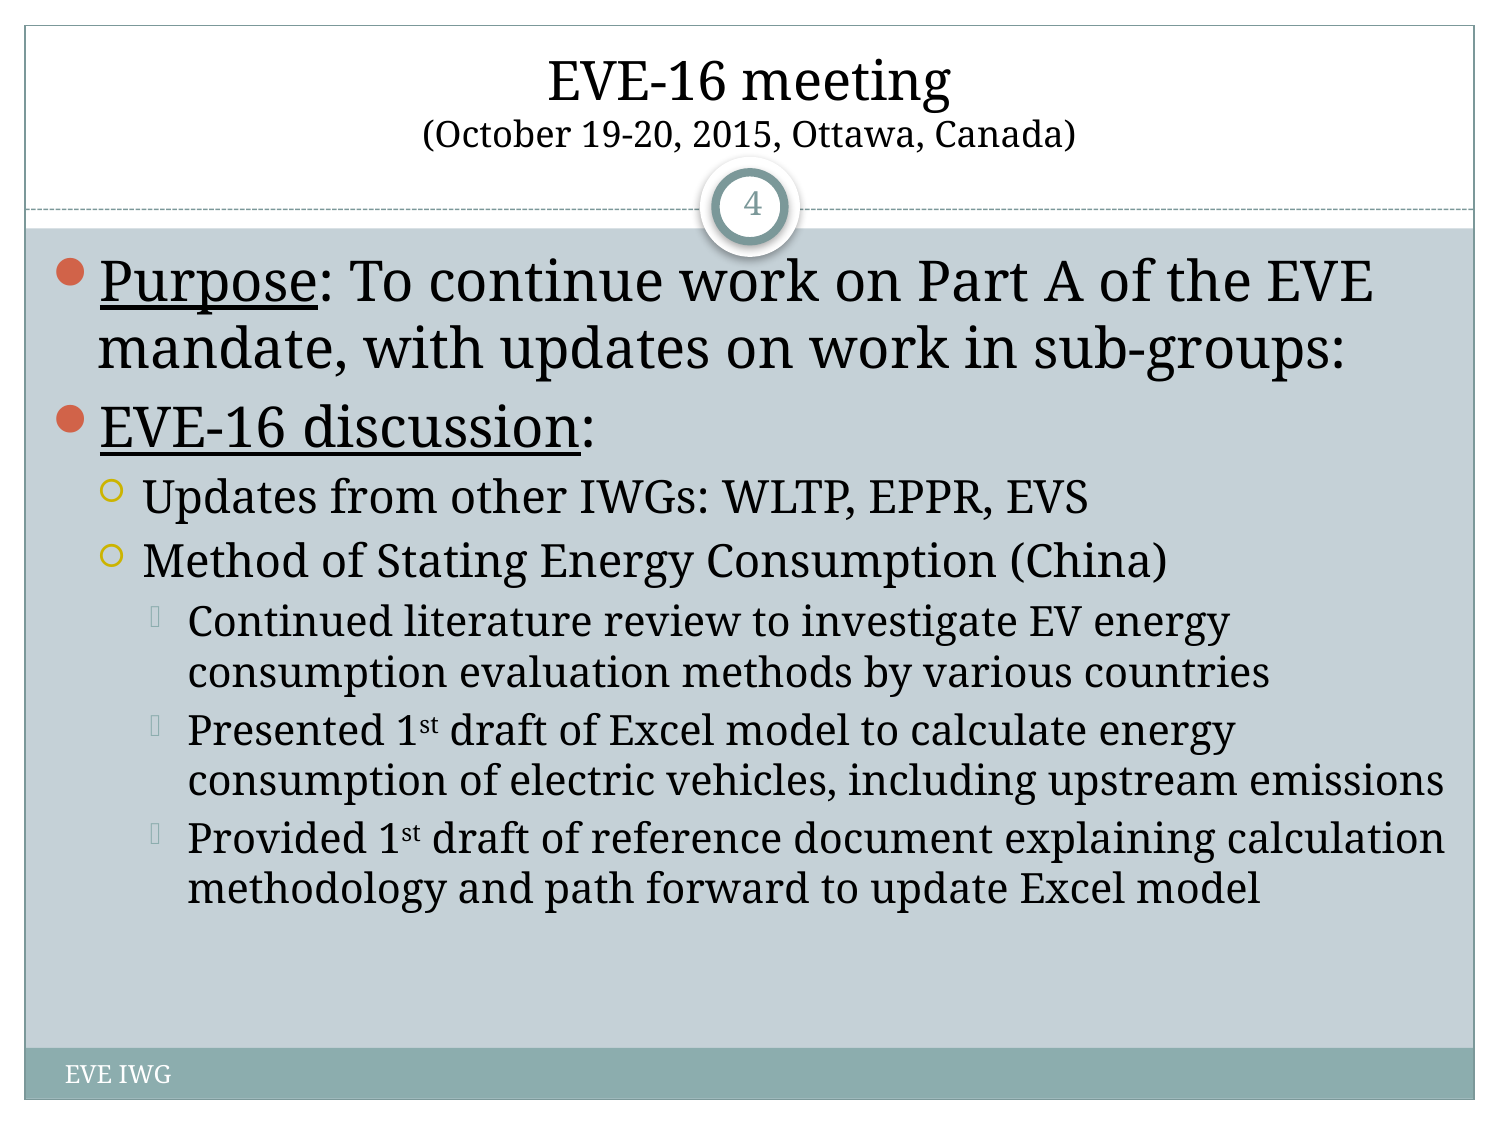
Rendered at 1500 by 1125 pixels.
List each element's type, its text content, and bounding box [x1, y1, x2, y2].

footer EVE IWG [50, 1063, 638, 1112]
title EVE-16 meeting (October 19-20, 2015, Ottawa, Canada) [49, 37, 1450, 162]
slide_number 4 [715, 168, 791, 237]
list Purpose: To continue work on Part A of the EVE mandate, with updates on work in sub-groups: EVE-16 discussion: Updates from other IWGs: WLTP, EPPR, EVS Method of Stating Energy Consumption (China) Continued literature review to investigate EV energy consumption evaluation methods by various countries Presented 1st draft of Excel model to calculate energy consumption of electric vehicles, including upstream emissions Provided 1st draft of reference document explaining calculation methodology and path forward to update Excel model [37, 237, 1475, 1063]
